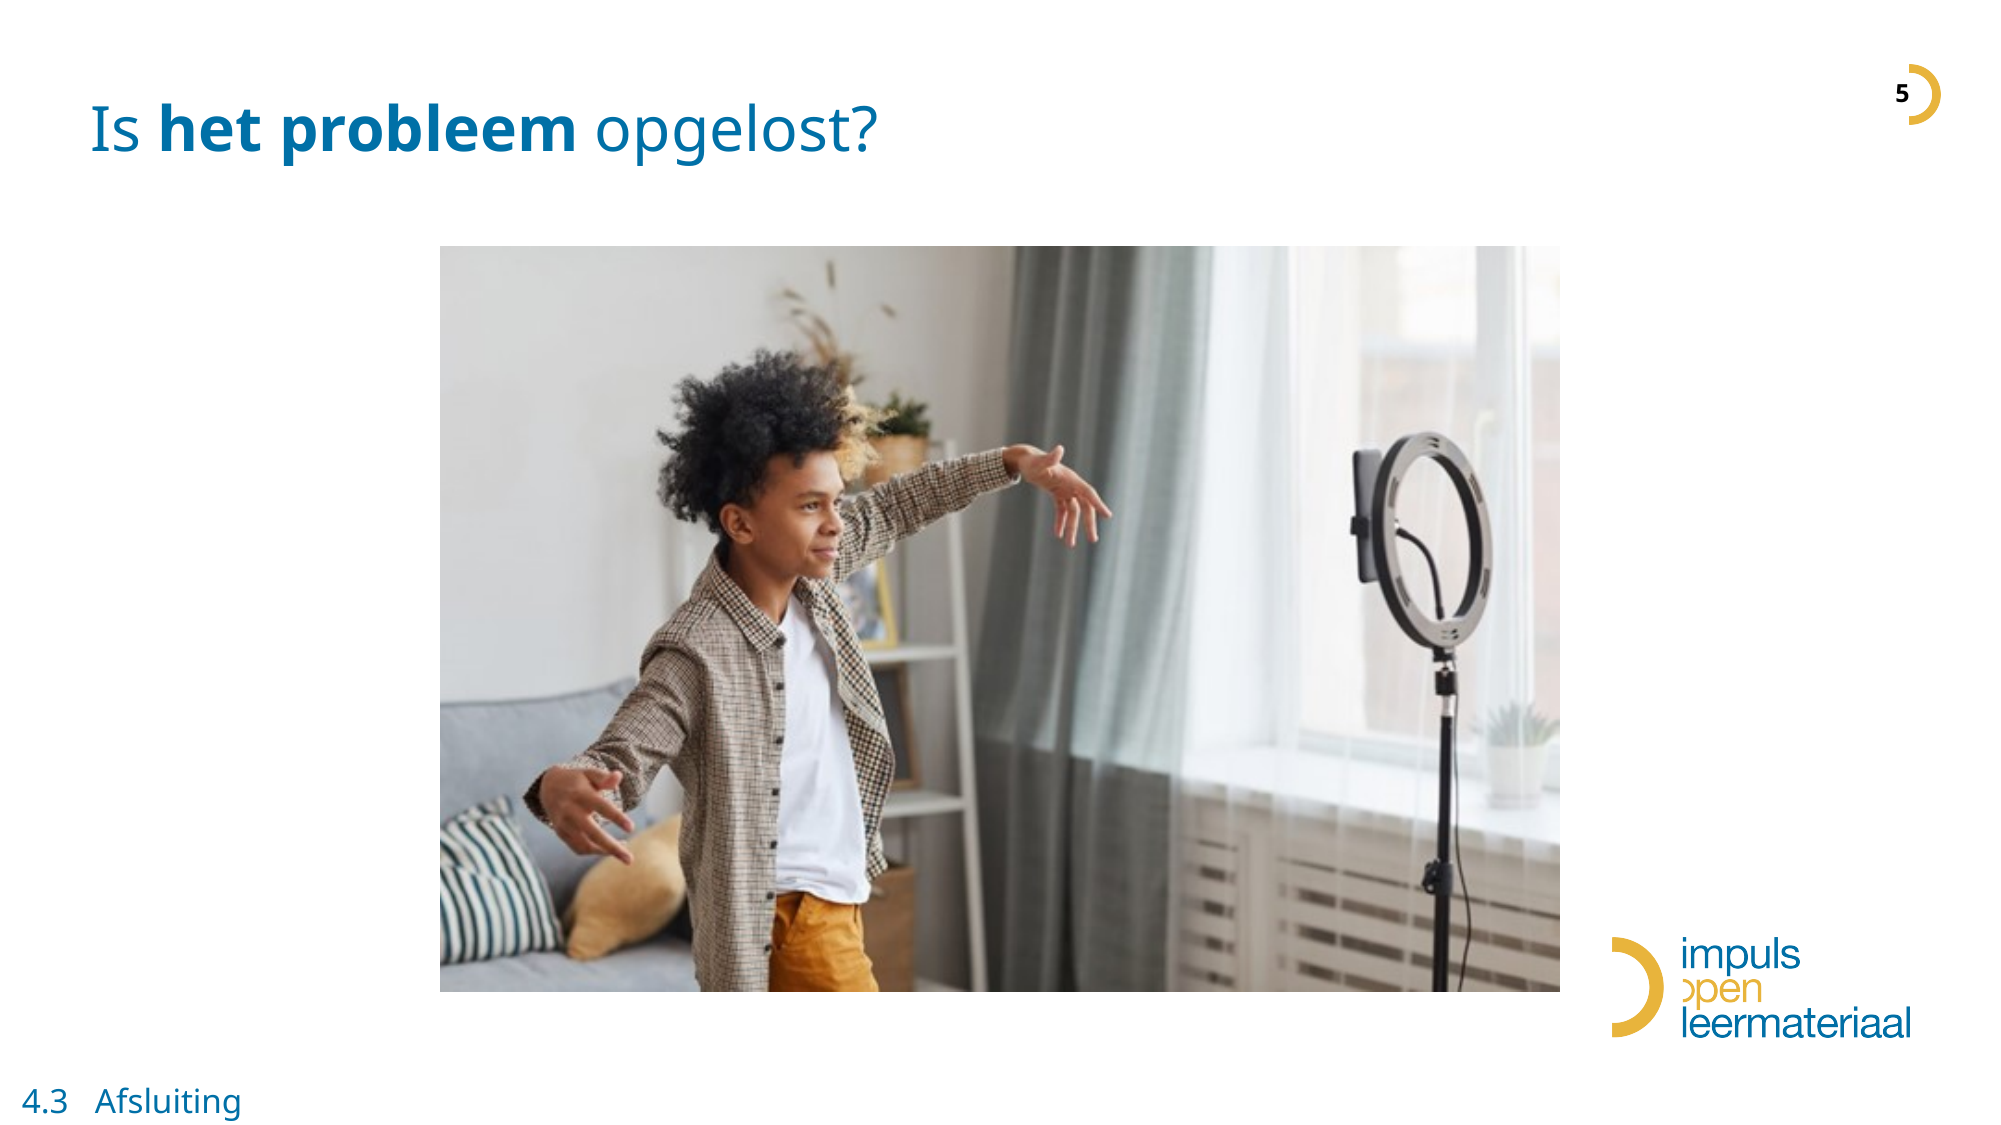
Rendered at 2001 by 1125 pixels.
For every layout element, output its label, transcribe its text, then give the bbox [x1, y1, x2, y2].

picture [1694, 1028, 1716, 1038]
picture [1766, 1018, 1775, 1038]
picture [1909, 64, 1941, 125]
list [440, 246, 1560, 992]
picture [1887, 1027, 1897, 1034]
picture [1787, 1027, 1797, 1034]
picture [1822, 1018, 1833, 1023]
picture [1717, 1018, 1727, 1023]
picture [1752, 1018, 1761, 1038]
title Is het probleem opgelost? [90, 89, 1910, 247]
picture [1695, 1018, 1705, 1023]
picture [1845, 1019, 1853, 1038]
text_box 4.3 Afsluiting [21, 1080, 272, 1116]
picture [1612, 937, 1910, 1038]
picture [1865, 1027, 1875, 1034]
